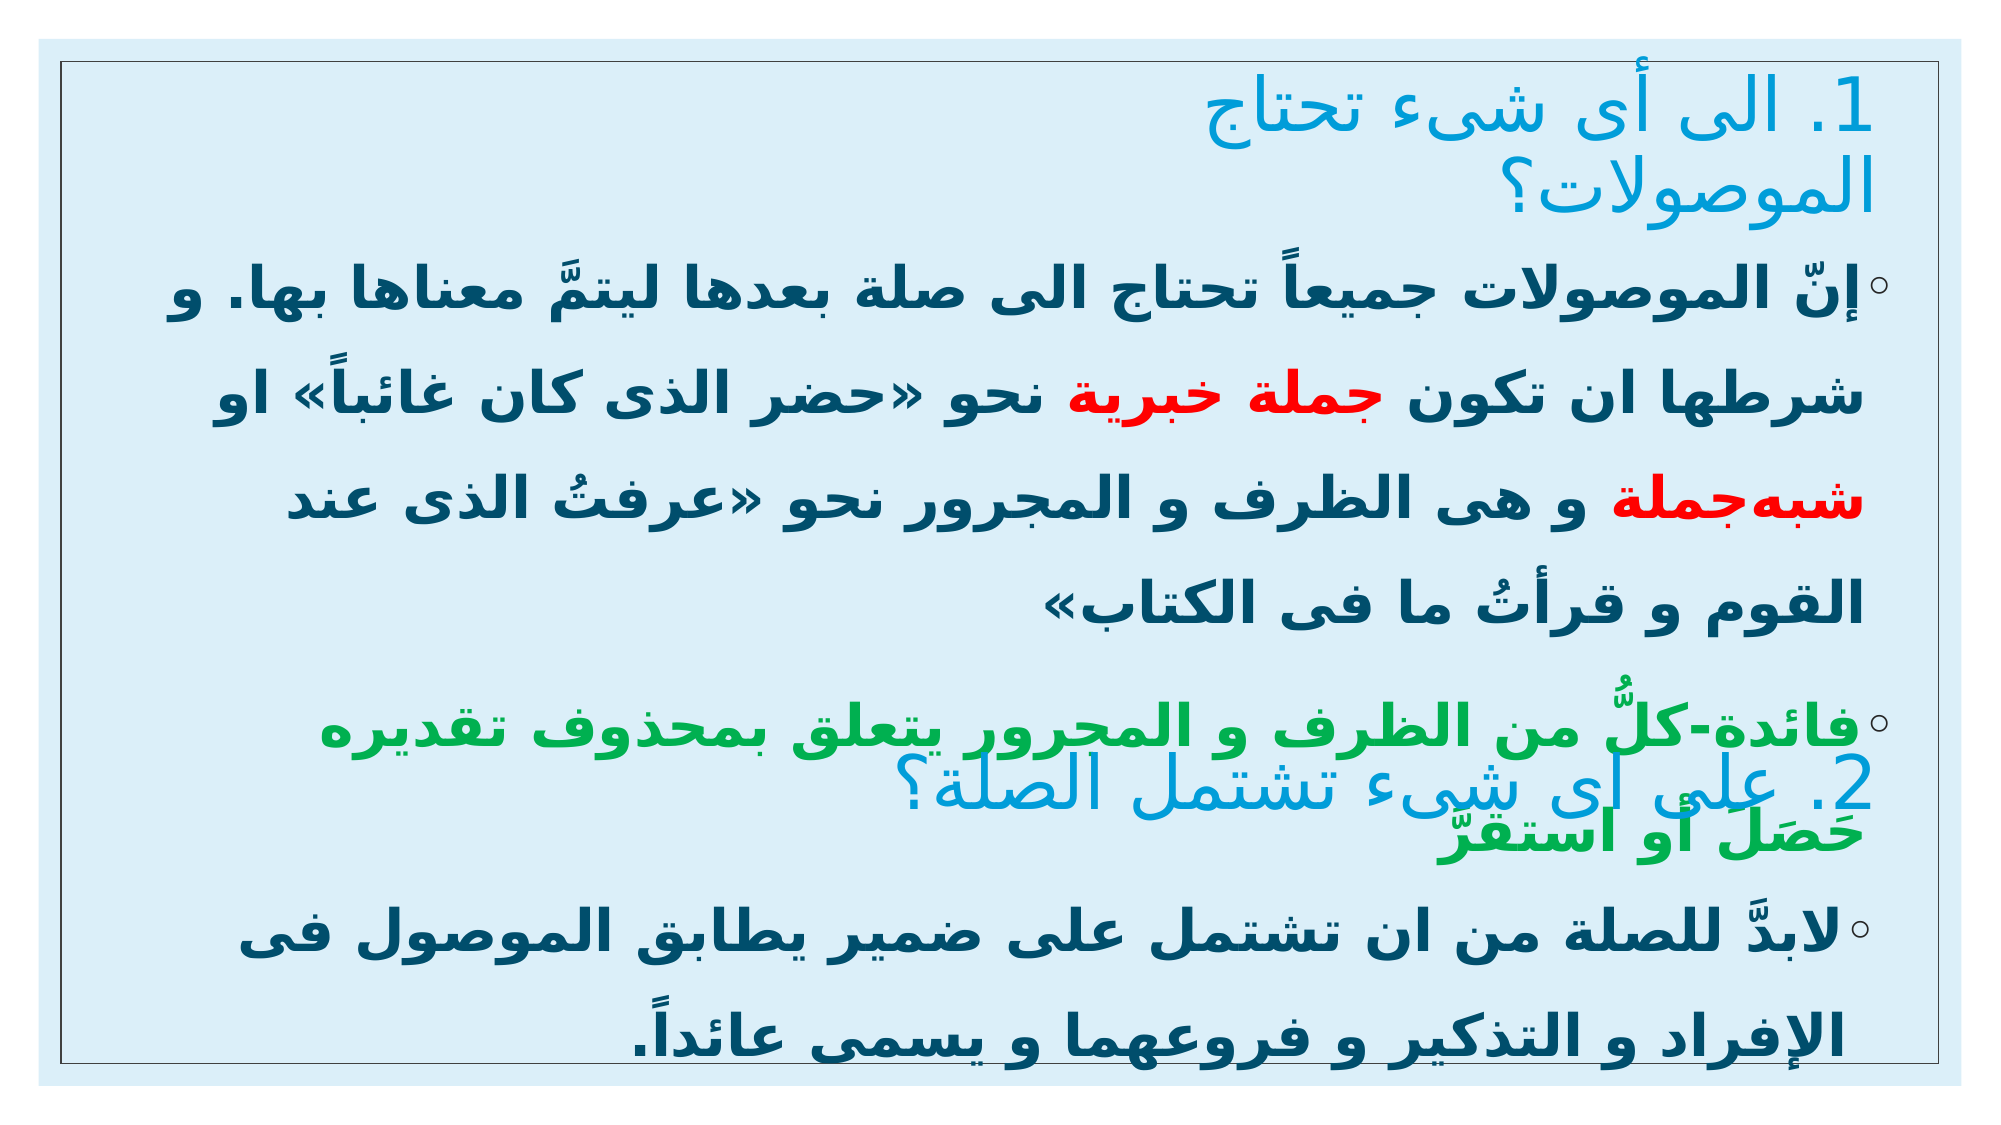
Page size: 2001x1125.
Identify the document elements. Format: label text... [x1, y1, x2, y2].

text_box لابدَّ للصلة من ان تشتمل علی ضمیر یطابق الموصول فی الإفراد و التذکیر و فروعهما و یسمی عائداً. [81, 851, 1894, 1080]
list إنّ الموصولات جمیعاً تحتاج الی صلة بعدها لیتمَّ معناها بها. و شرطها ان تکون جملة خبریة نحو «حضر الذی کان غائباً» او شبه‌جملة و هی الظرف و المجرور نحو «عرفتُ الذی عند القوم و قرأتُ ما فی الکتاب» فائدة-کلُّ من الظرف و المجرور یتعلق بمحذوف تقدیره حَصَلَ أو استقرَّ [145, 207, 1913, 673]
text_box 2. علی ای شیء تشتمل الصلة؟ [243, 672, 1894, 851]
title 1. الی أی شیء تحتاج الموصولات؟ [1045, 34, 1894, 207]
